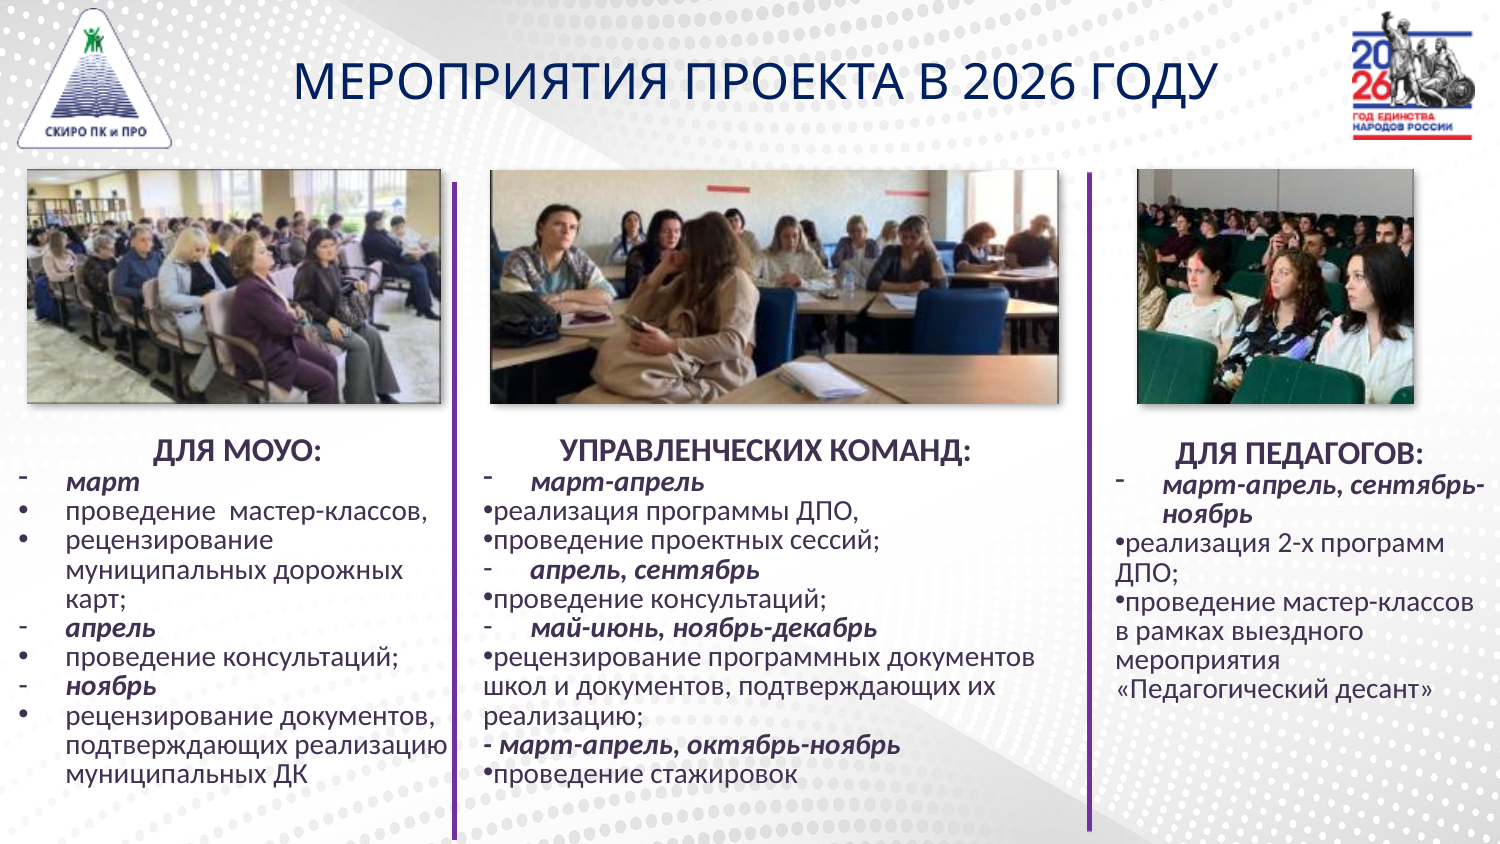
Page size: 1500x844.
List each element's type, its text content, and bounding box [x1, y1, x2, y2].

text_box [459, 350, 1081, 456]
text_box УПРАВЛЕНЧЕСКИХ КОМАНД: март-апрель реализация программы ДПО, проведение проектных сессий; апрель, сентябрь проведение консультаций; май-июнь, ноябрь-декабрь рецензирование программных документов школ и документов, подтверждающих их реализацию; - март-апрель, октябрь-ноябрь проведение стажировок [468, 420, 1064, 797]
text_box ДЛЯ МОУО: март проведение мастер-классов, рецензирование муниципальных дорожных карт; апрель проведение консультаций; ноябрь рецензирование документов, подтверждающих реализацию муниципальных ДК [3, 420, 473, 844]
text_box ДЛЯ ПЕДАГОГОВ: март-апрель, сентябрь-ноябрь реализация 2-х программ ДПО; проведение мастер-классов в рамках выездного мероприятия «Педагогический десант» [1100, 423, 1500, 712]
text_box [13, 350, 450, 420]
picture [0, 0, 1500, 844]
title МЕРОПРИЯТИЯ ПРОЕКТА В 2026 ГОДУ [218, 32, 1294, 129]
text_box [1097, 350, 1459, 456]
